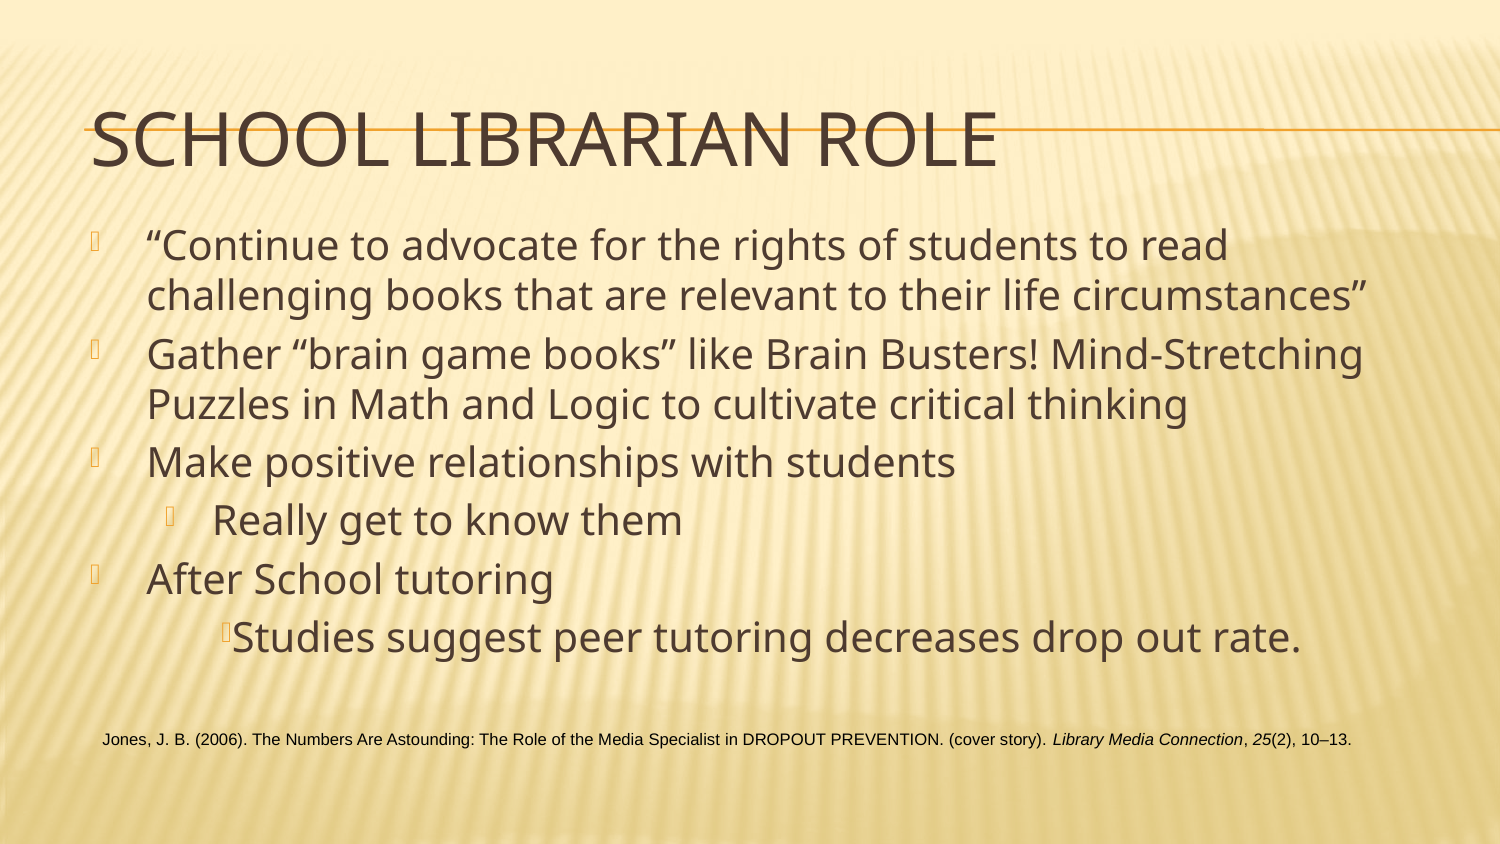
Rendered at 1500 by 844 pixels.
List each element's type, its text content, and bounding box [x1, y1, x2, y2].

text_box Jones, J. B. (2006). The Numbers Are Astounding: The Role of the Media Specialist in DROPOUT PREVENTION. (cover story). Library Media Connection, 25(2), 10–13. [87, 721, 1425, 757]
list “Continue to advocate for the rights of students to read challenging books that are relevant to their life circumstances” Gather “brain game books” like Brain Busters! Mind-Stretching Puzzles in Math and Logic to cultivate critical thinking Make positive relationships with students Really get to know them After School tutoring Studies suggest peer tutoring decreases drop out rate. [75, 204, 1425, 800]
title School Librarian Role [75, 33, 1425, 197]
